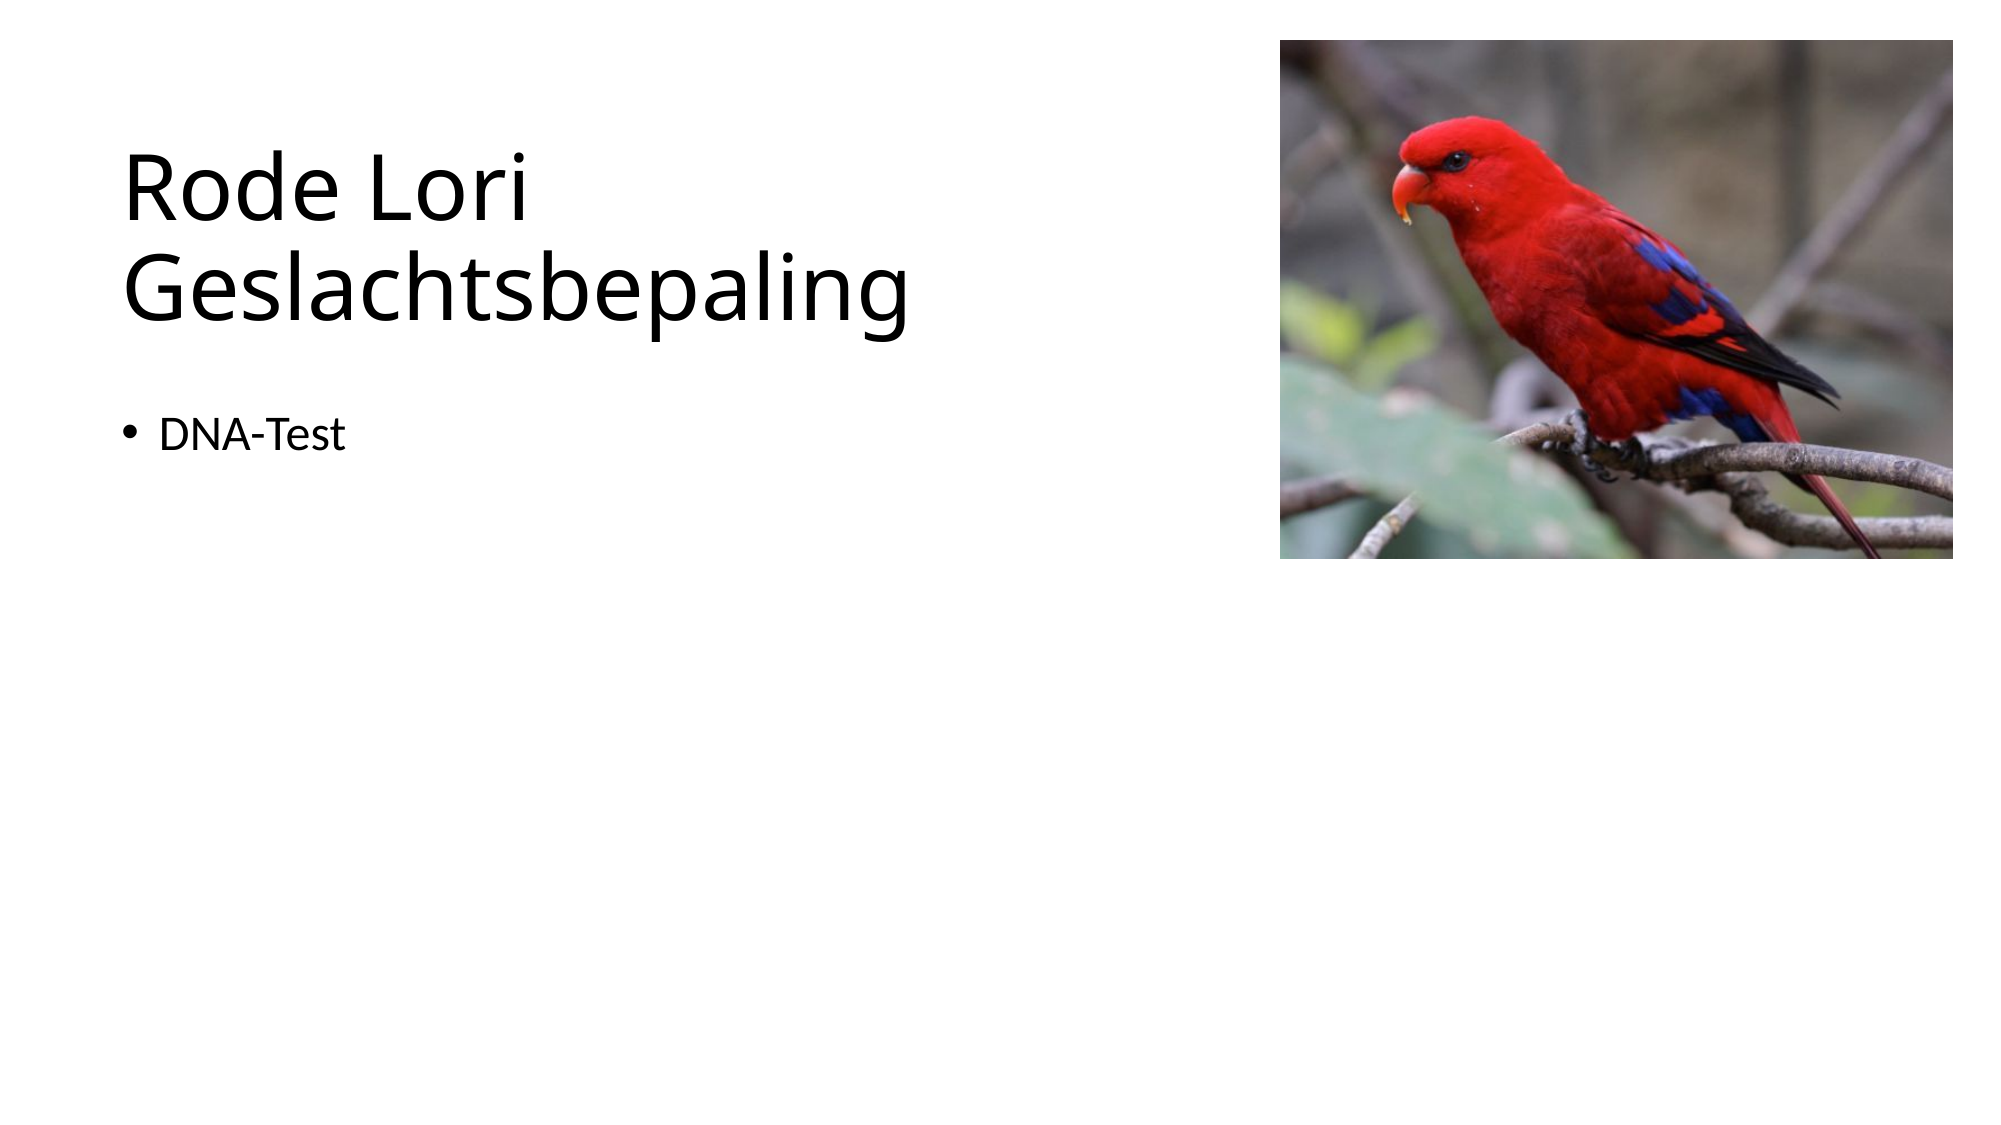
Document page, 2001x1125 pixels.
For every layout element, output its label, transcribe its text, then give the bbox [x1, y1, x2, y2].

picture [1279, 40, 1953, 559]
title Rode Lori Geslachtsbepaling [106, 103, 1187, 379]
list DNA-Test [106, 399, 1187, 1021]
